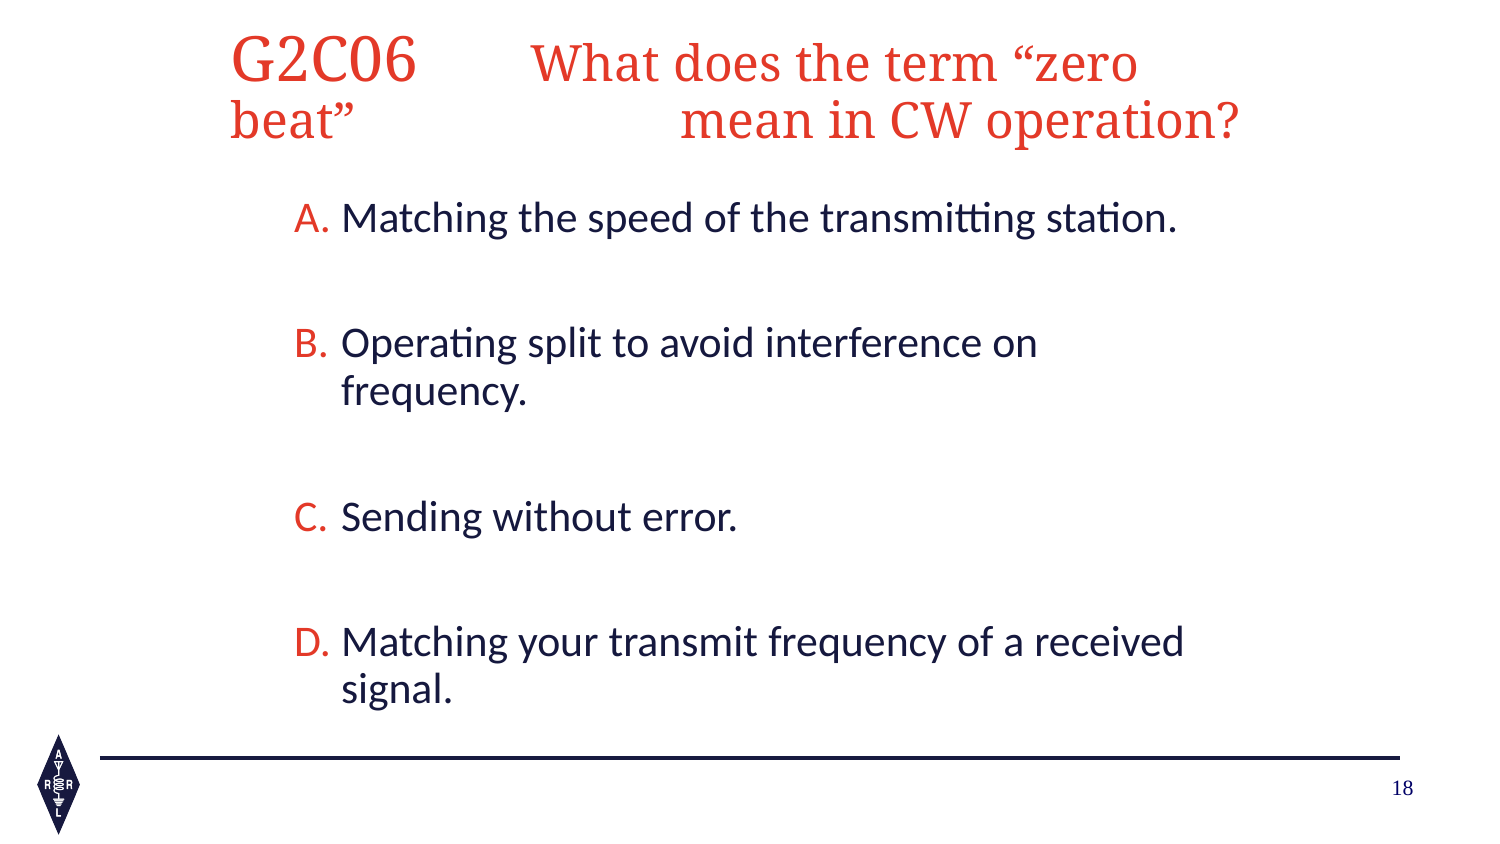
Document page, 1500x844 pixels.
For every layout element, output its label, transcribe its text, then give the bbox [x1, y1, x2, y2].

list Matching the speed of the transmitting station. Operating split to avoid interference on frequency. Sending without error. Matching your transmit frequency of a received signal. [294, 188, 1212, 807]
picture [37, 734, 80, 835]
text_box 18 [1353, 768, 1425, 827]
title G2C06 What does the term “zero beat” mean in CW operation? [230, 22, 1270, 174]
